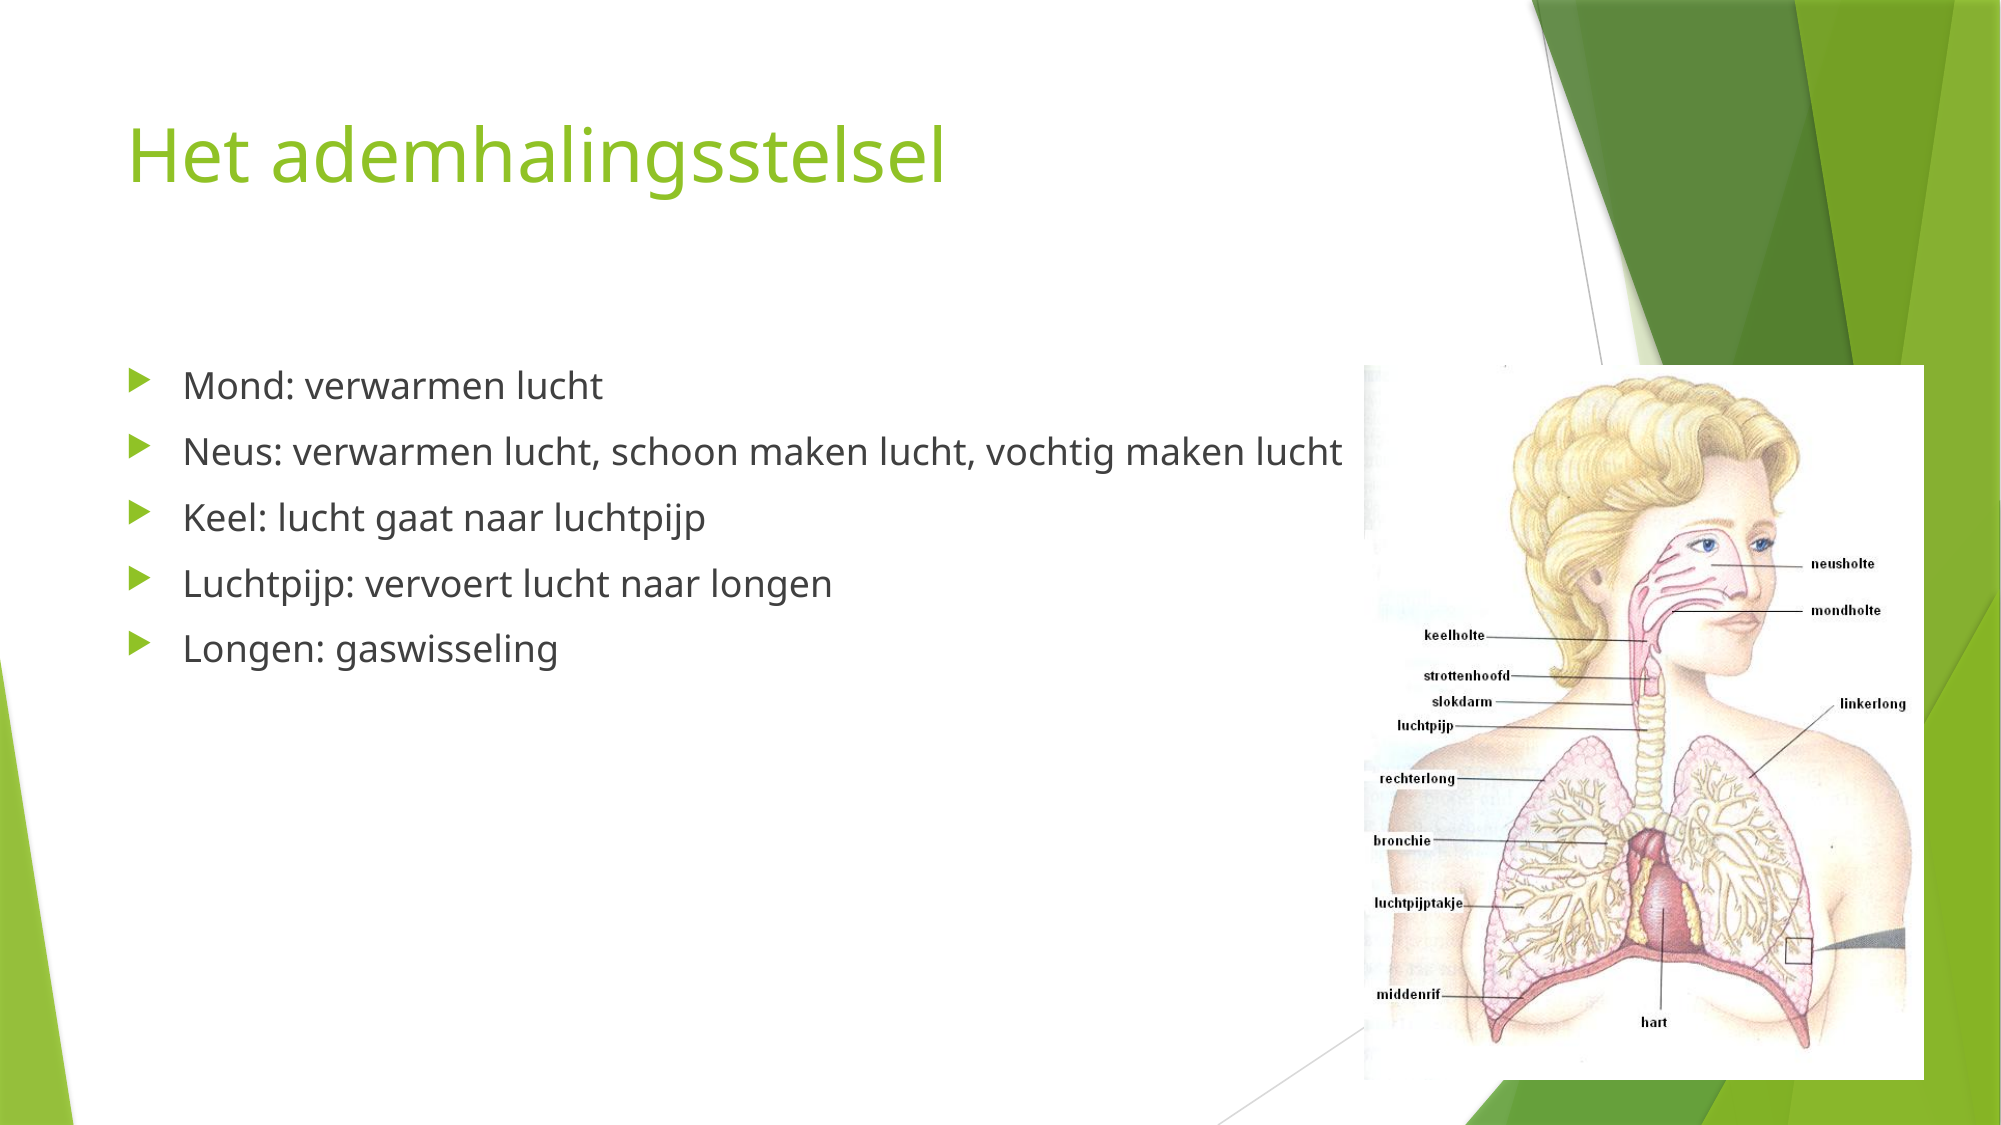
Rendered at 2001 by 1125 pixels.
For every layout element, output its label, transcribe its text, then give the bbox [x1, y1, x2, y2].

title Het ademhalingsstelsel [111, 99, 1522, 317]
picture [1363, 364, 1925, 1080]
list Mond: verwarmen lucht Neus: verwarmen lucht, schoon maken lucht, vochtig maken lucht Keel: lucht gaat naar luchtpijp Luchtpijp: vervoert lucht naar longen Longen: gaswisseling [111, 354, 1522, 992]
